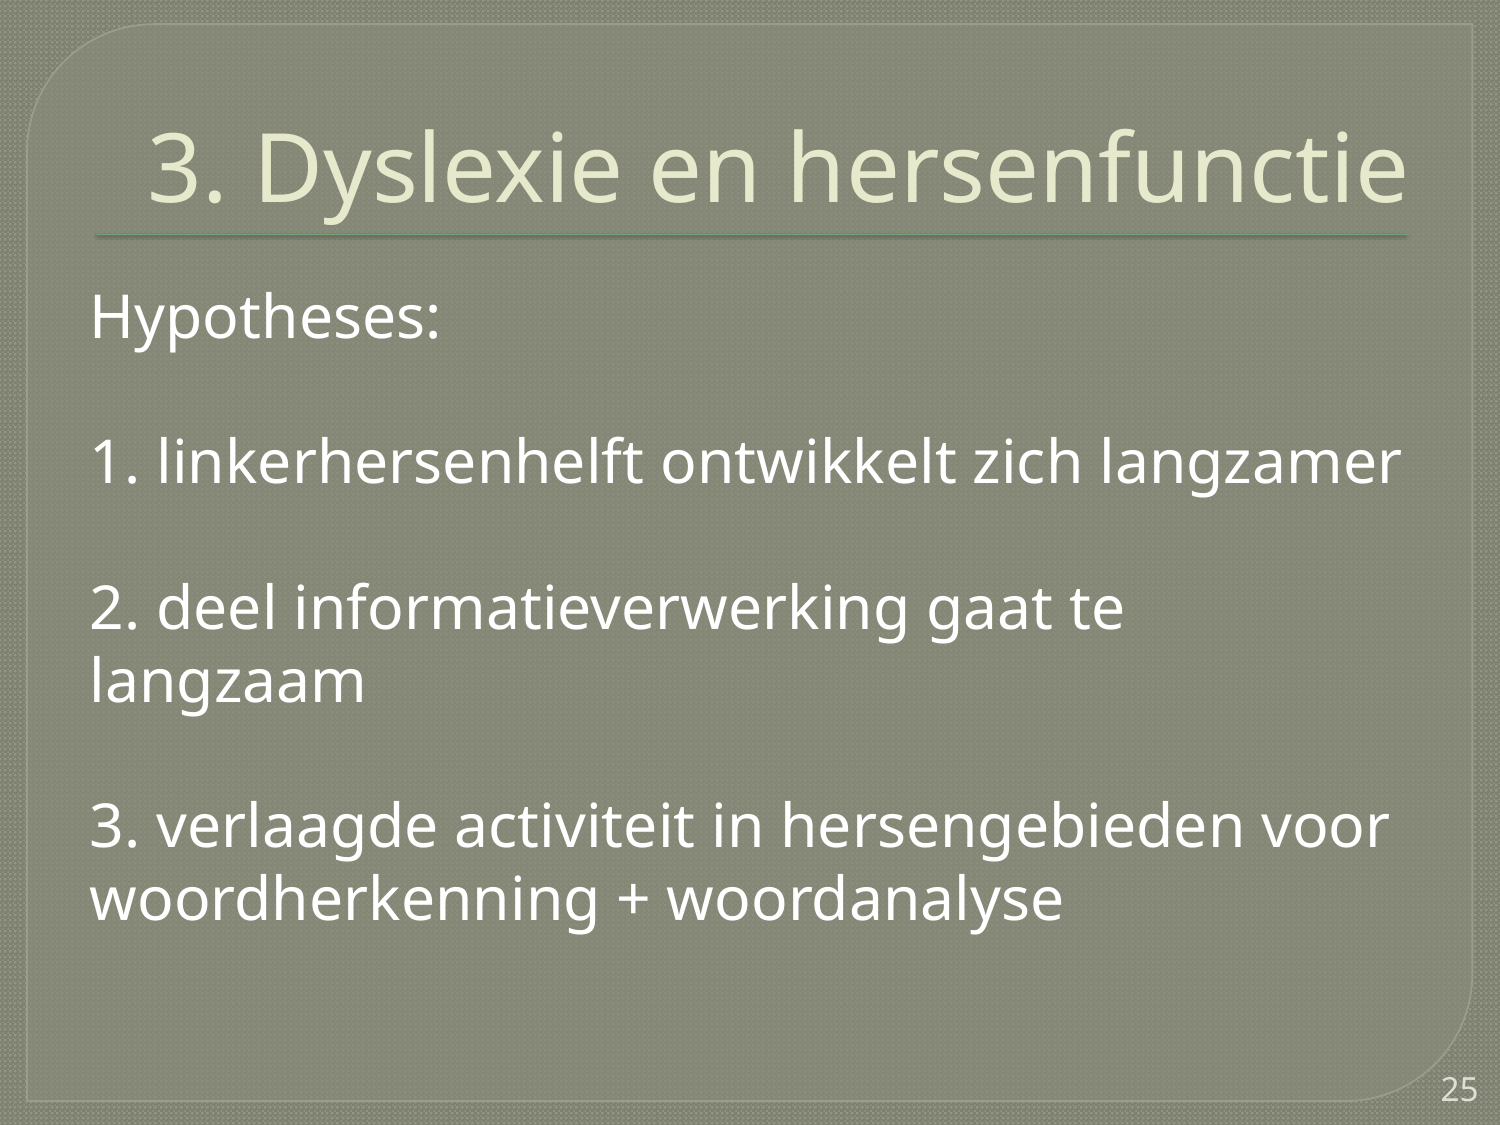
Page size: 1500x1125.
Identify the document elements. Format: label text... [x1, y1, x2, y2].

list Hypotheses: 1. linkerhersenhelft ontwikkelt zich langzamer 2. deel informatieverwerking gaat te langzaam 3. verlaagde activiteit in hersengebieden voor woordherkenning + woordanalyse [75, 270, 1425, 1013]
slide_number 25 [1417, 1068, 1494, 1114]
title 3. Dyslexie en hersenfunctie [75, 41, 1425, 230]
